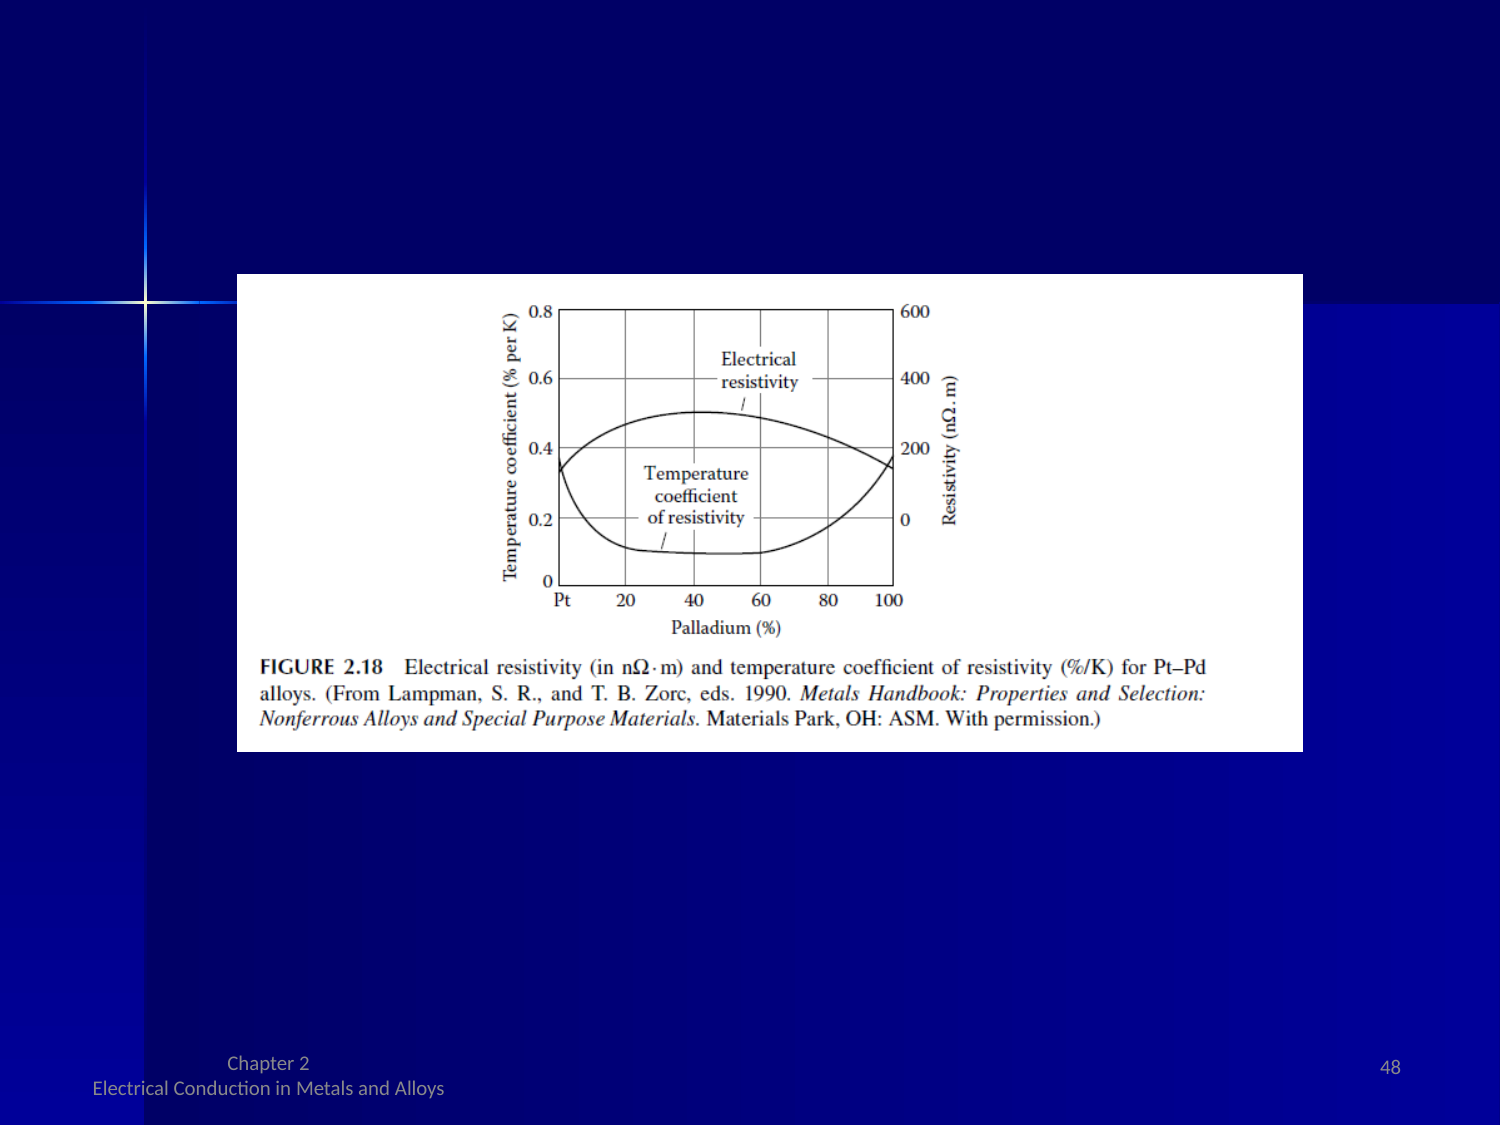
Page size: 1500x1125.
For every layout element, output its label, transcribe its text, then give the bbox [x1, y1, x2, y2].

picture [237, 274, 1303, 752]
slide_number Chapter 2 Electrical Conduction in Metals and Alloys [74, 1037, 463, 1113]
